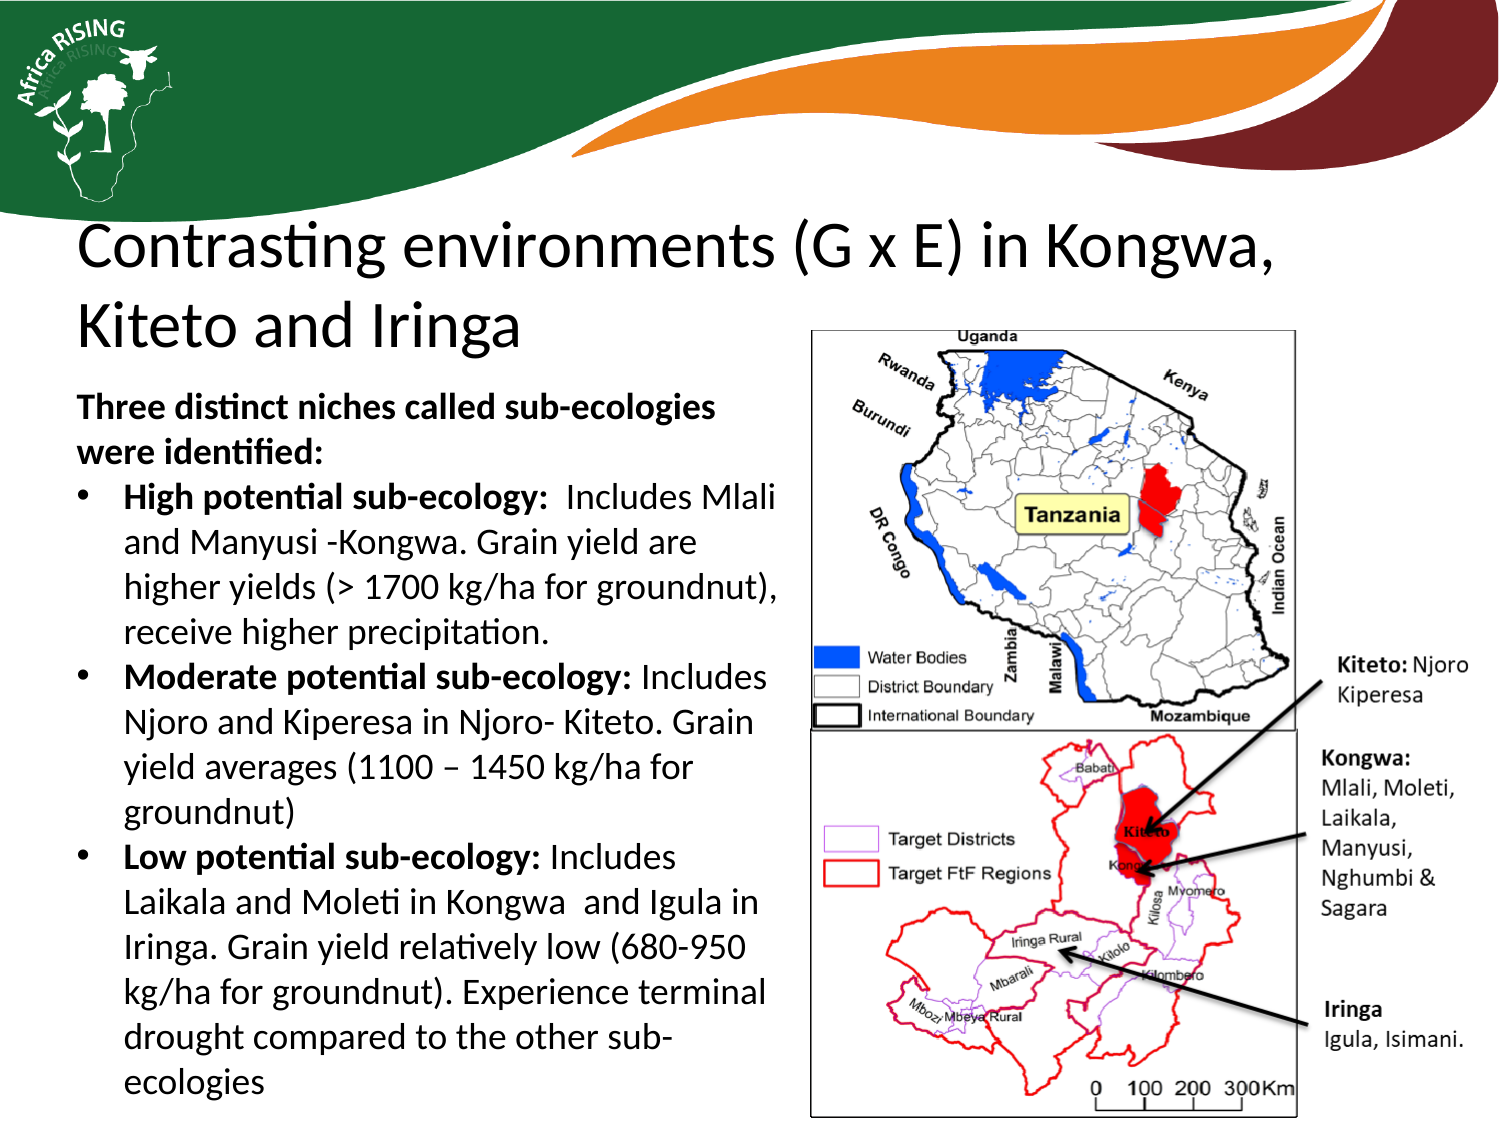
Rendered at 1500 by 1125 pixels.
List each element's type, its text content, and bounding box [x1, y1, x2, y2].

title Contrasting environments (G x E) in Kongwa, Kiteto and Iringa [62, 187, 1412, 375]
picture [0, 0, 1499, 222]
picture [810, 330, 1500, 1120]
text_box Three distinct niches called sub-ecologies were identified: High potential sub-ecology: Includes Mlali and Manyusi -Kongwa. Grain yield are higher yields (> 1700 kg/ha for groundnut), receive higher precipitation. Moderate potential sub-ecology: Includes Njoro and Kiperesa in Njoro- Kiteto. Grain yield averages (1100 – 1450 kg/ha for groundnut) Low potential sub-ecology: Includes Laikala and Moleti in Kongwa and Igula in Iringa. Grain yield relatively low (680-950 kg/ha for groundnut). Experience terminal drought compared to the other sub-ecologies [61, 374, 800, 1125]
